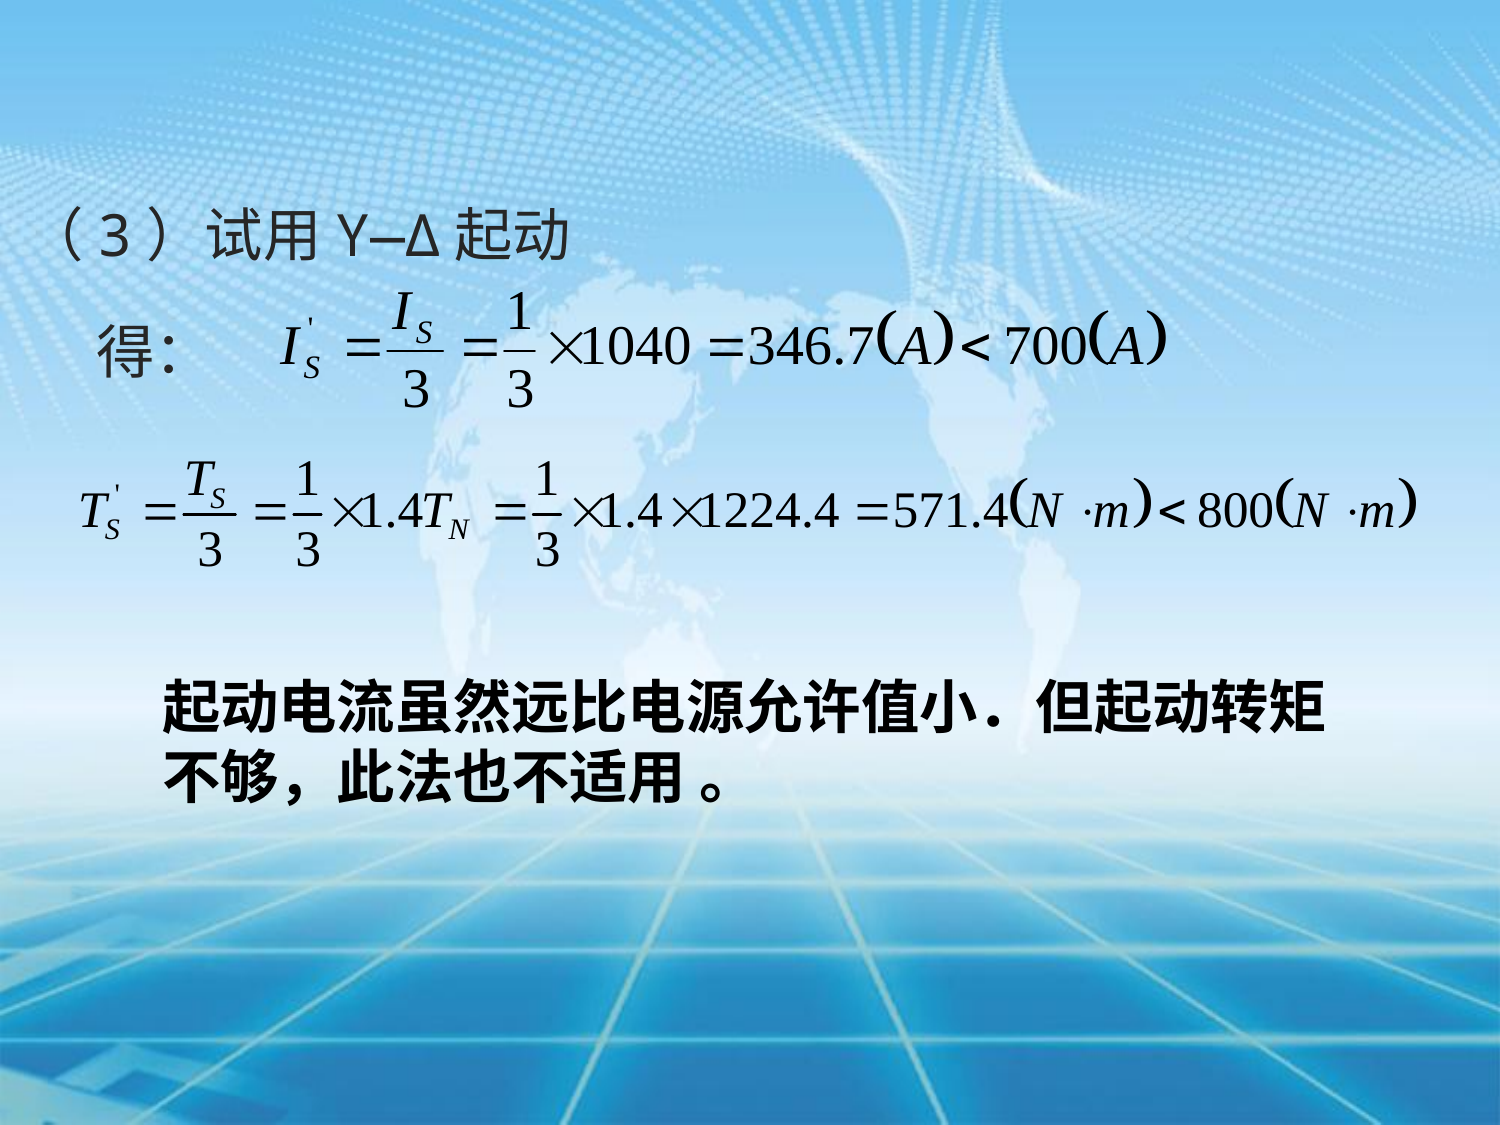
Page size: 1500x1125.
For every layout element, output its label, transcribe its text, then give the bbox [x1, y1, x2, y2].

picture [0, 0, 1500, 1125]
text_box 起动电流虽然远比电源允许值小．但起动转矩不够，此法也不适用 。 [147, 662, 1348, 818]
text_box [270, 275, 1169, 421]
text_box （3）试用Y—∆起动 [10, 190, 586, 276]
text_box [73, 446, 1420, 579]
text_box 得： [81, 308, 228, 393]
